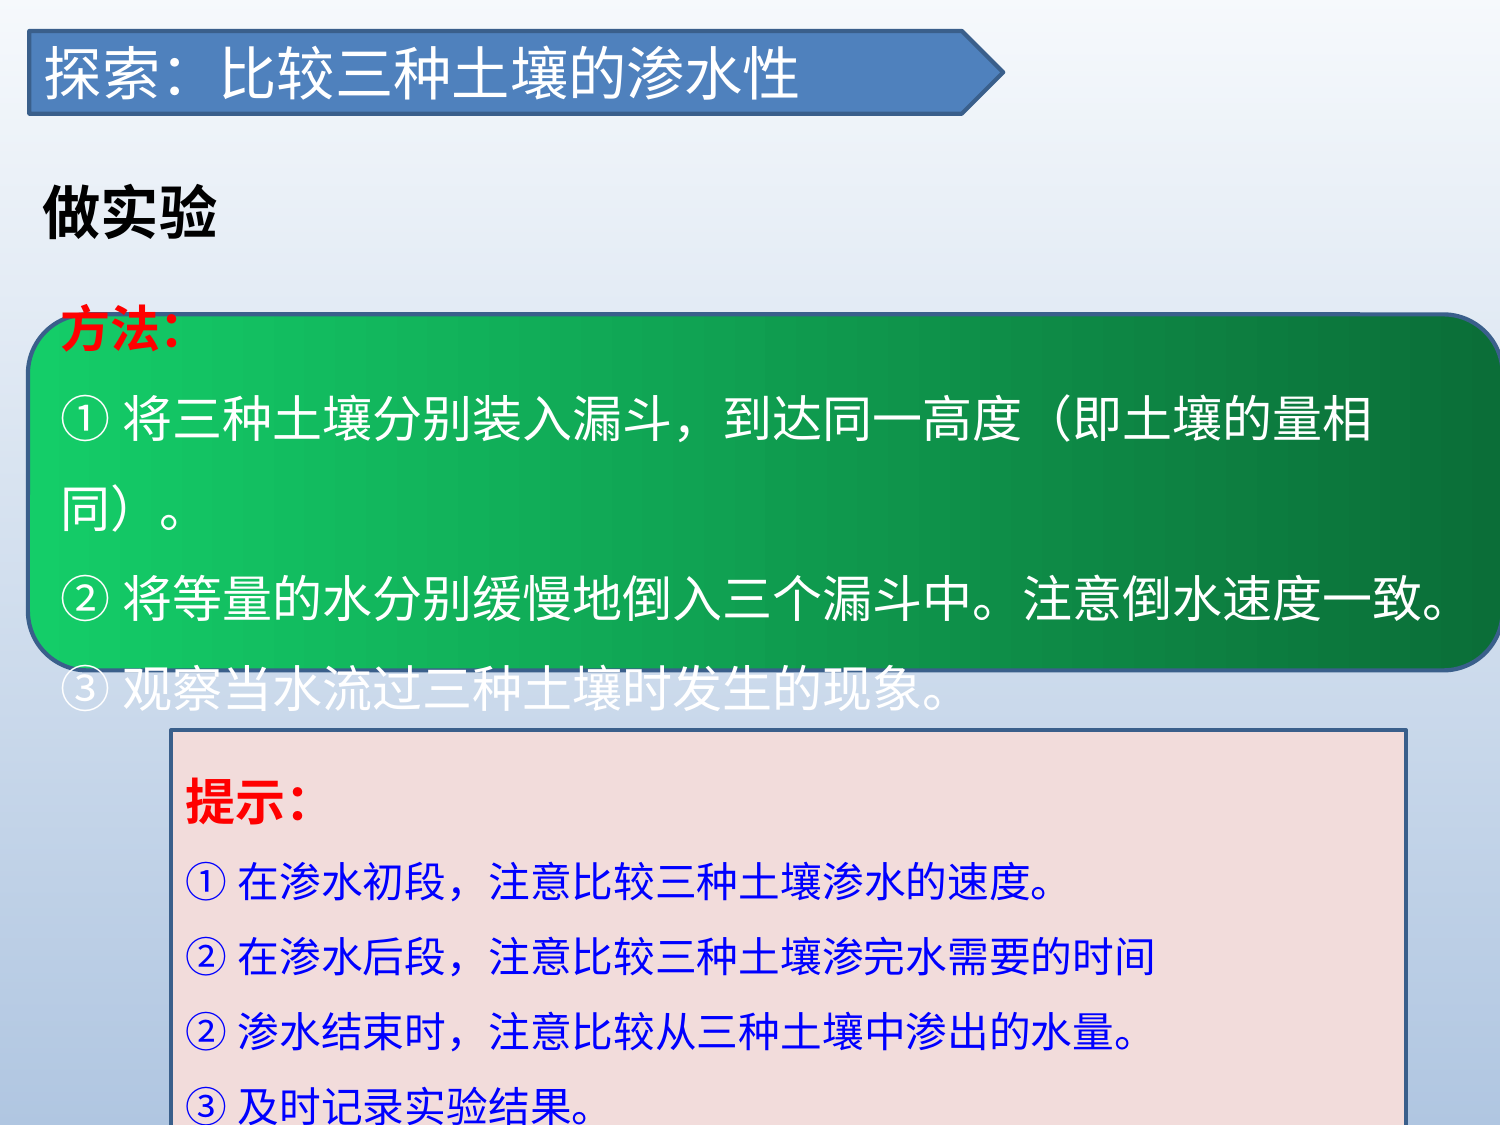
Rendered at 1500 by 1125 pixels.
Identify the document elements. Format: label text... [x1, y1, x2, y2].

text_box 探索：比较三种土壤的渗水性 [27, 28, 1006, 116]
text_box 做实验 [27, 133, 1280, 254]
text_box 方法： ①将三种土壤分别装入漏斗，到达同一高度（即土壤的量相同）。 ②将等量的水分别缓慢地倒入三个漏斗中。注意倒水速度一致。 ③观察当水流过三种土壤时发生的现象。 [25, 312, 1500, 673]
text_box 提示： ①在渗水初段，注意比较三种土壤渗水的速度。 ②在渗水后段，注意比较三种土壤渗完水需要的时间 ②渗水结束时，注意比较从三种土壤中渗出的水量。 ③及时记录实验结果。 [169, 728, 1408, 1125]
